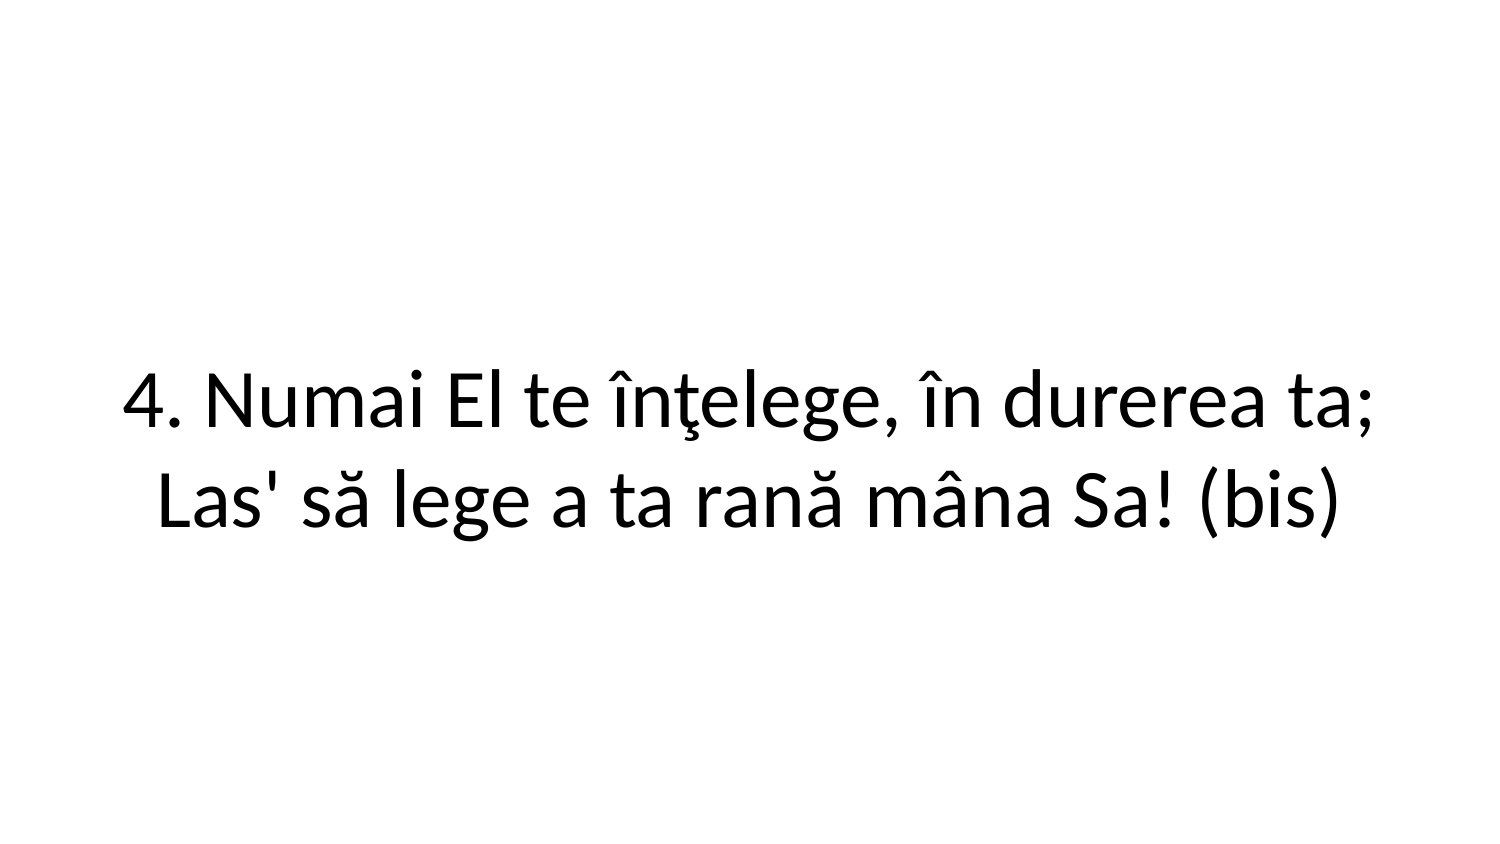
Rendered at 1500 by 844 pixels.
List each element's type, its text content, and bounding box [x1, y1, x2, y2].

text_box 4. Numai El te înţelege, în durerea ta; Las' să lege a ta rană mâna Sa! (bis) [107, 292, 1393, 552]
